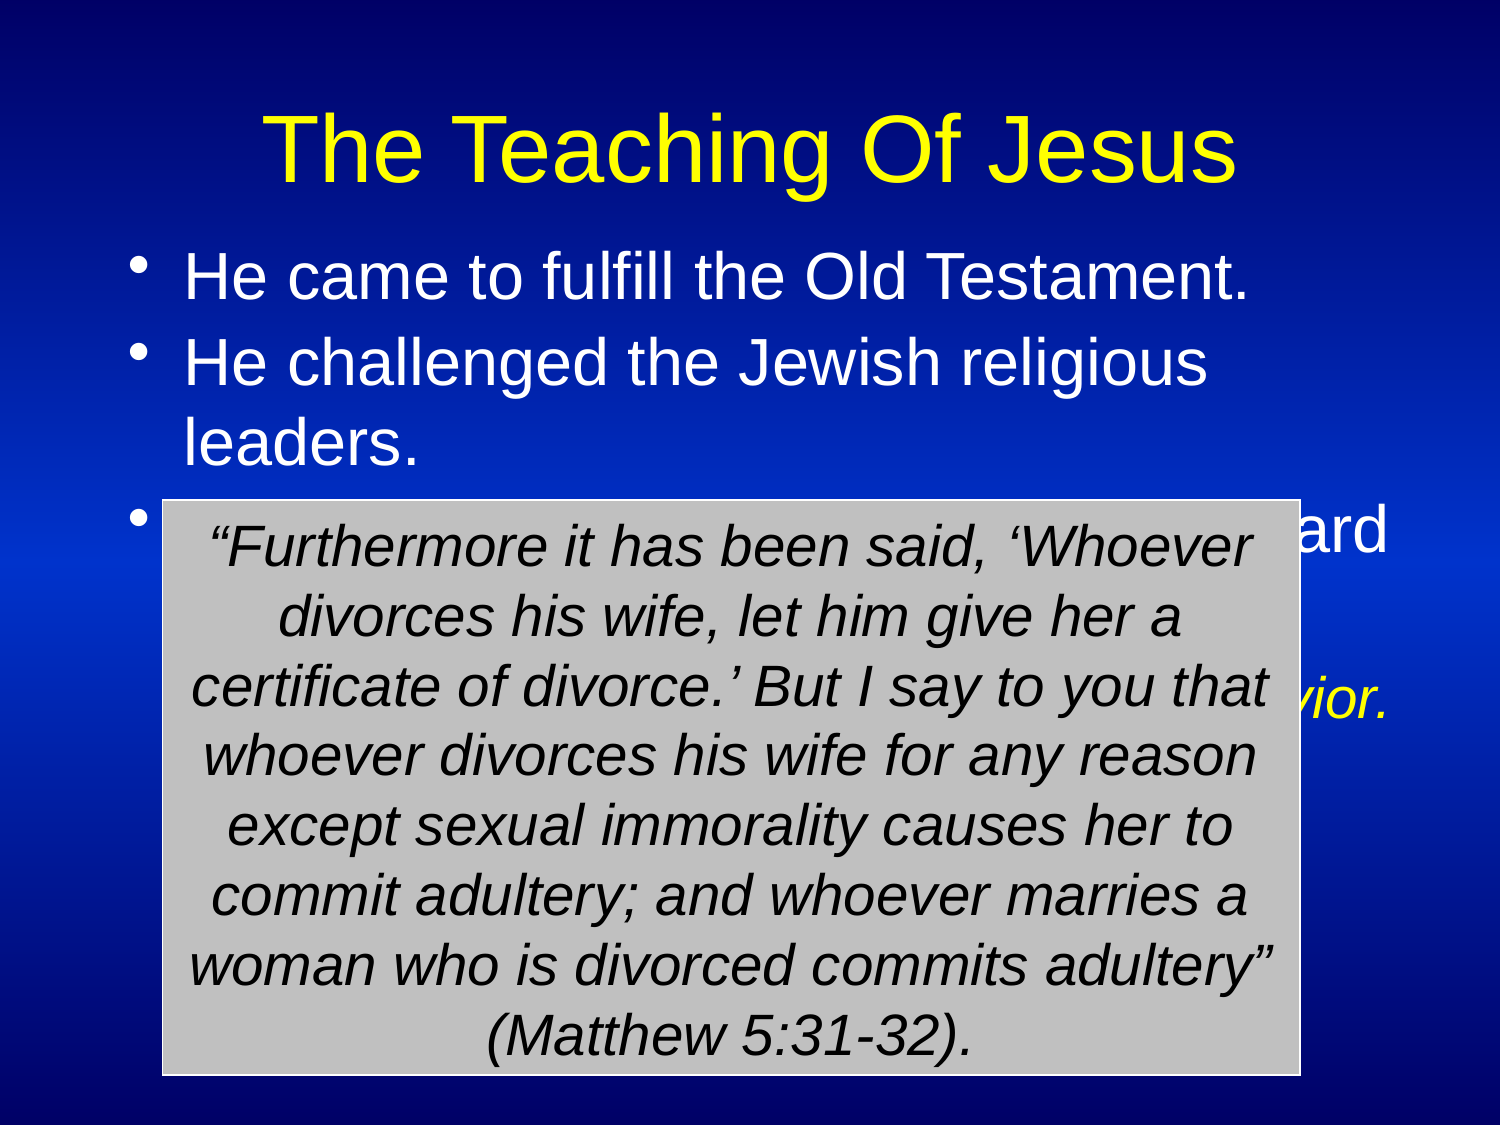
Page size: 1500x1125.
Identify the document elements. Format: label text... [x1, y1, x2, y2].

title The Teaching Of Jesus [37, 50, 1463, 238]
text_box “Furthermore it has been said, ‘Whoever divorces his wife, let him give her a certificate of divorce.’ But I say to you that whoever divorces his wife for any reason except sexual immorality causes her to commit adultery; and whoever marries a woman who is divorced commits adultery” (Matthew 5:31-32). [162, 500, 1300, 1075]
list He came to fulfill the Old Testament. He challenged the Jewish religious leaders. He presented the highest moral standard the world has ever seen. Morals– principles of right and wrong behavior. [112, 224, 1463, 825]
